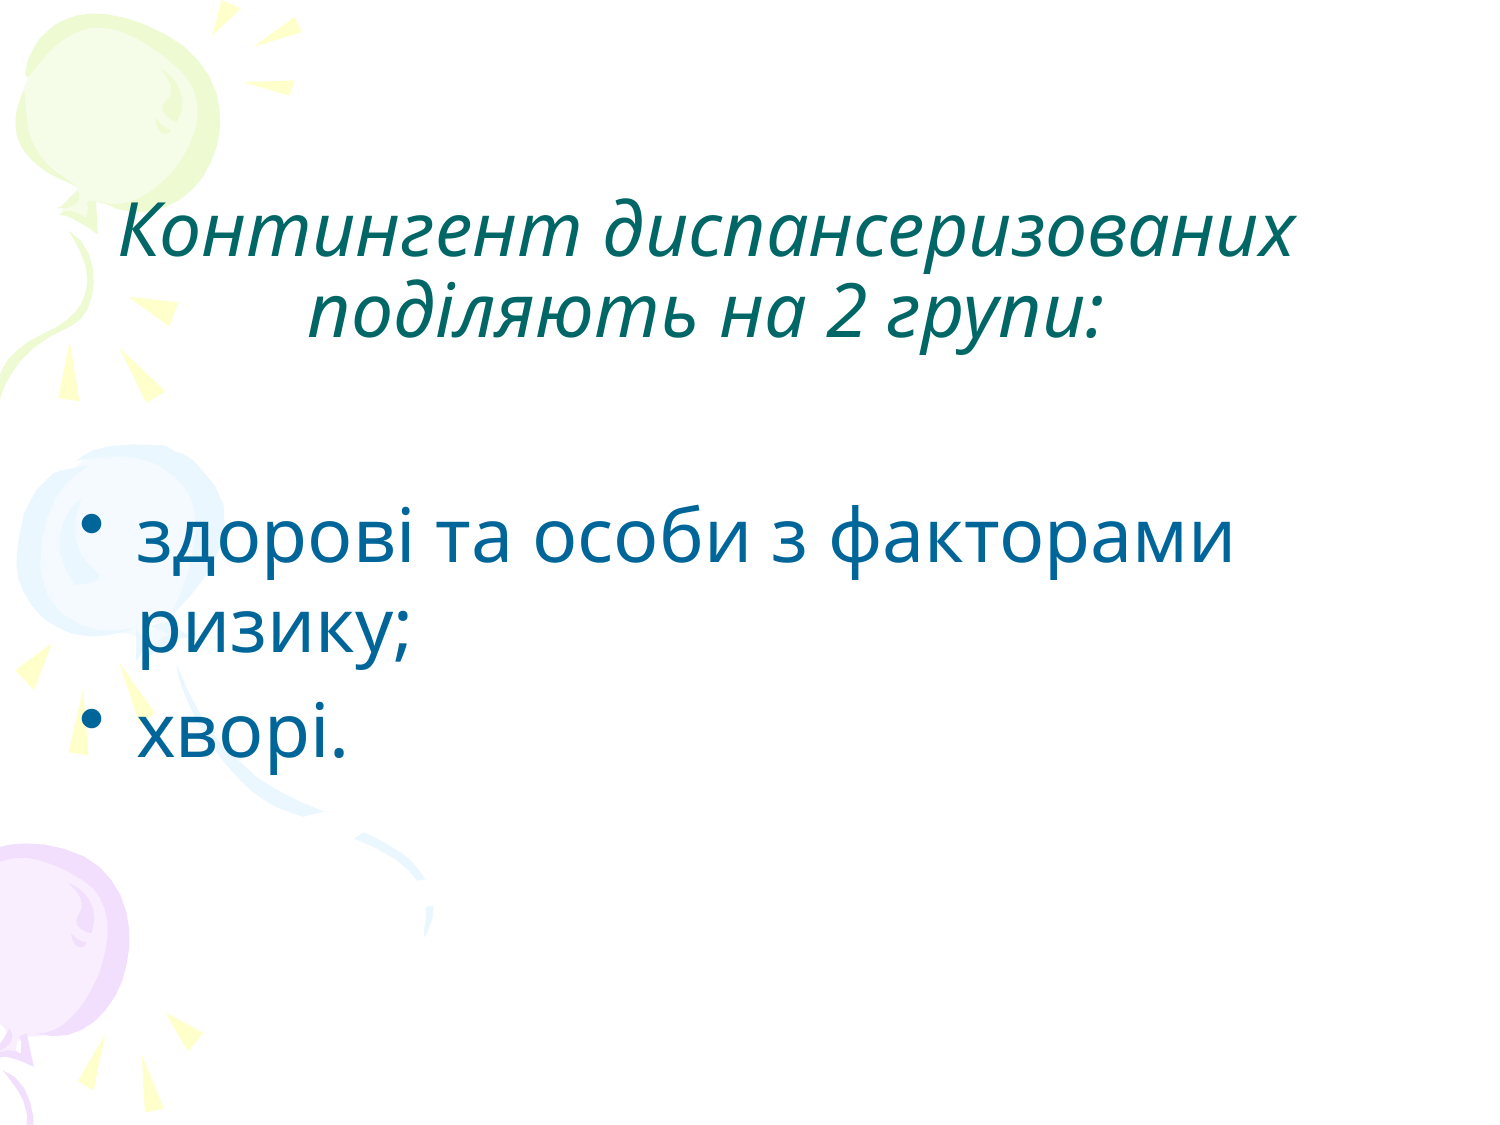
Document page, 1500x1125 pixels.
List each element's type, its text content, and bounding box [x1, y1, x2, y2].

title Контингент диспансеризованих поділяють на 2 групи: [72, 90, 1341, 362]
list здорові та особи з факторами ризику; хворі. [64, 479, 1416, 965]
